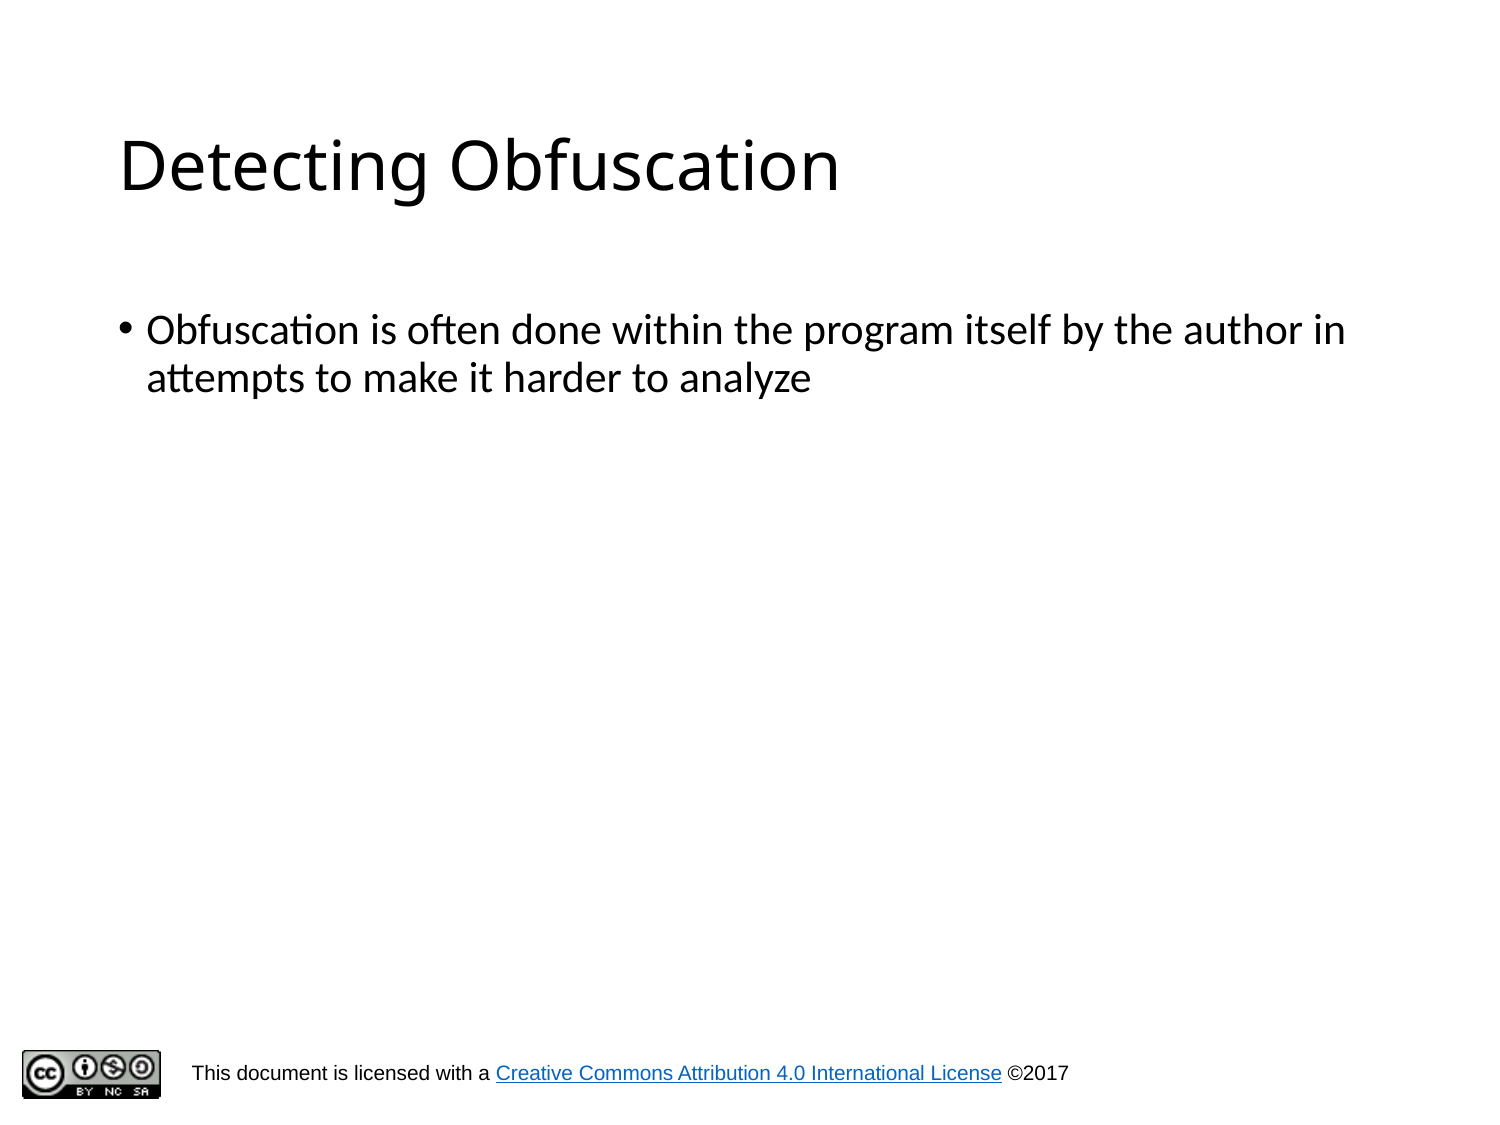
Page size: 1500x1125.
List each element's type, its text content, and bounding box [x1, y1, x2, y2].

list Obfuscation is often done within the program itself by the author in attempts to make it harder to analyze [102, 299, 1398, 1014]
picture [22, 1050, 161, 1099]
title Detecting Obfuscation [102, 59, 1398, 278]
